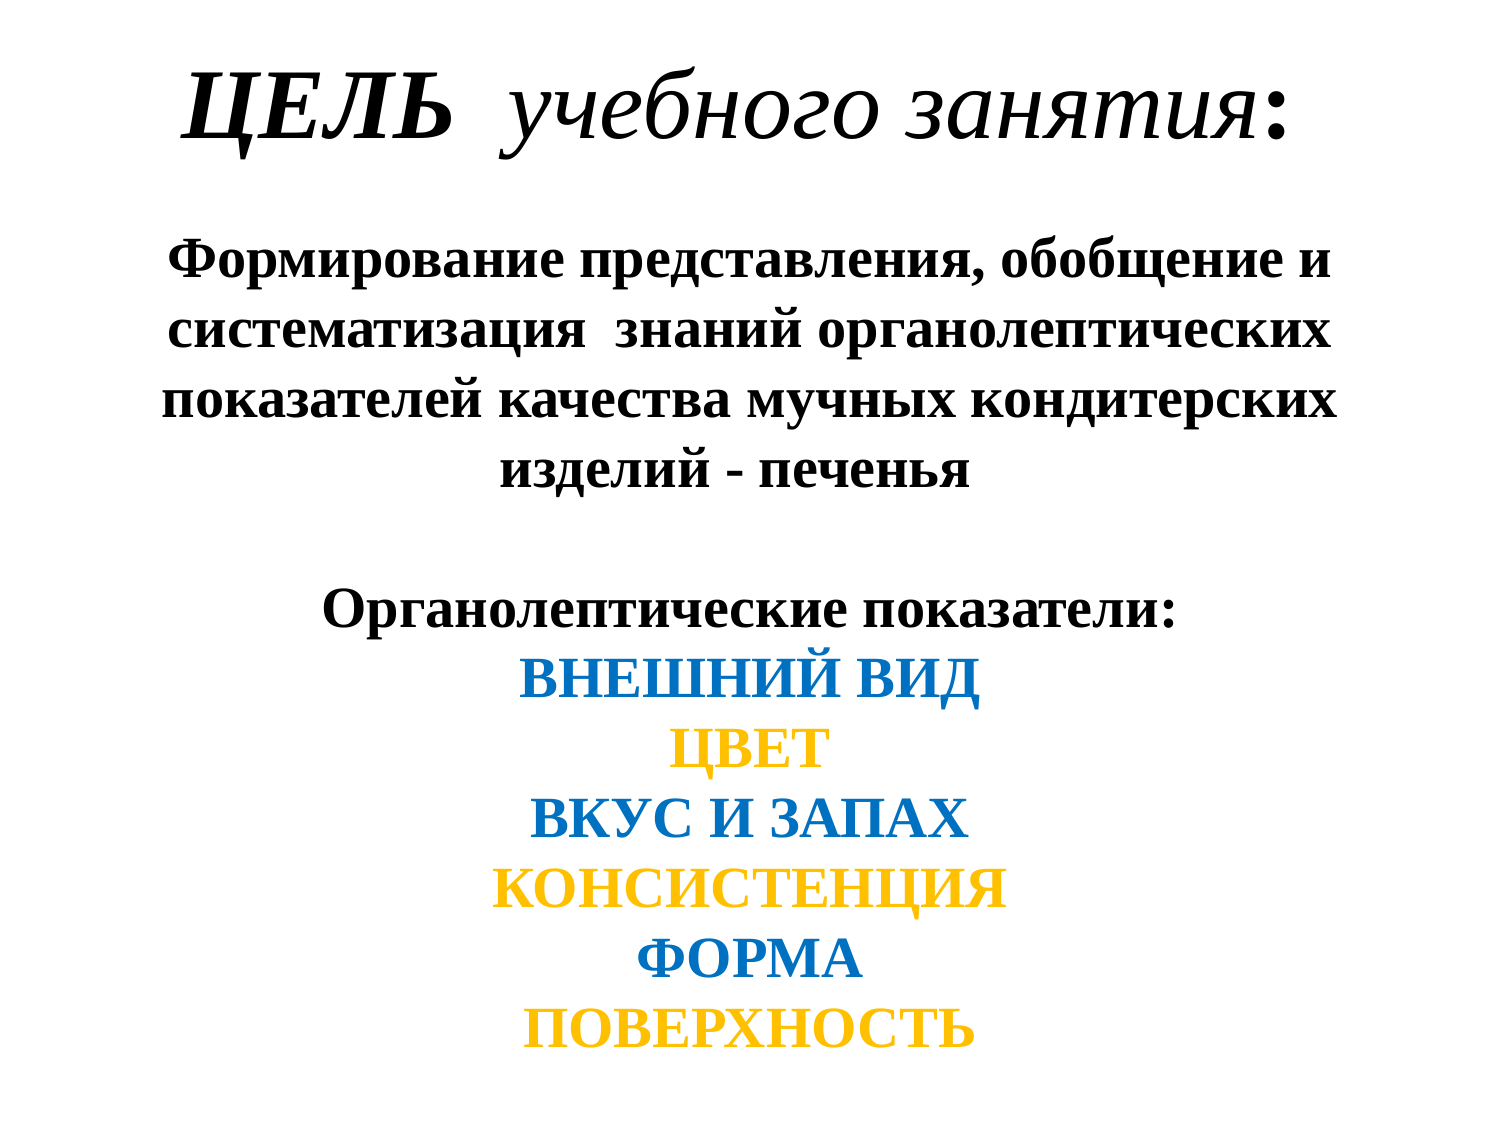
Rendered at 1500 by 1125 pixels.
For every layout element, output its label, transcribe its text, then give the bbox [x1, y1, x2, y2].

title ЦЕЛЬ учебного занятия: Формирование представления, обобщение и систематизация знаний органолептических показателей качества мучных кондитерских изделий - печенья Органолептические показатели: ВНЕШНИЙ ВИД ЦВЕТ ВКУС И ЗАПАХ КОНСИСТЕНЦИЯ ФОРМА ПОВЕРХНОСТЬ [75, 45, 1425, 233]
text_box [374, 214, 1125, 319]
